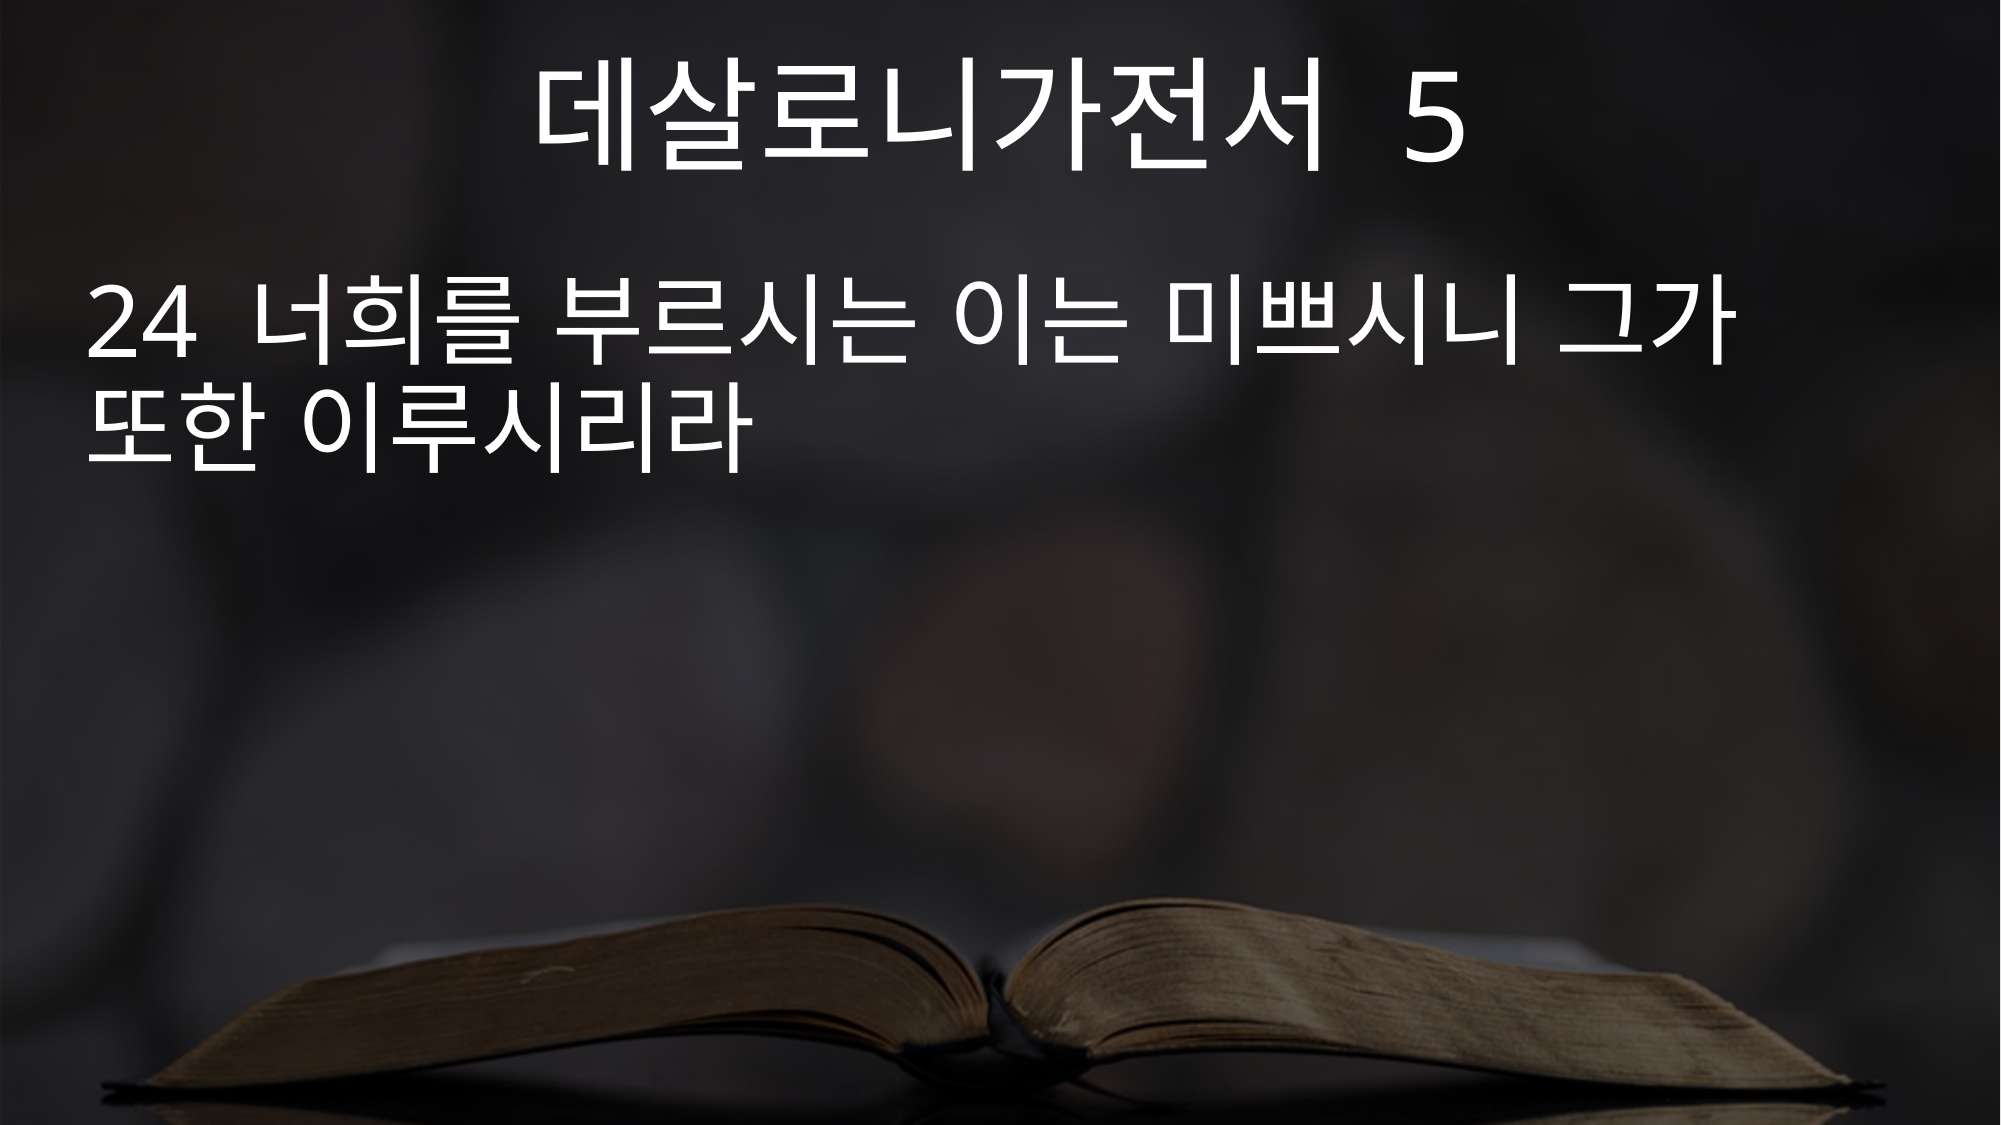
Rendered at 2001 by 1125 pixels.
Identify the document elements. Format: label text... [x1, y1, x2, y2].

footer 데살로니가전서 5 [0, 32, 2000, 192]
list 24 너희를 부르시는 이는 미쁘시니 그가 또한 이루시리라 [69, 263, 1953, 423]
picture [0, 0, 2001, 1125]
